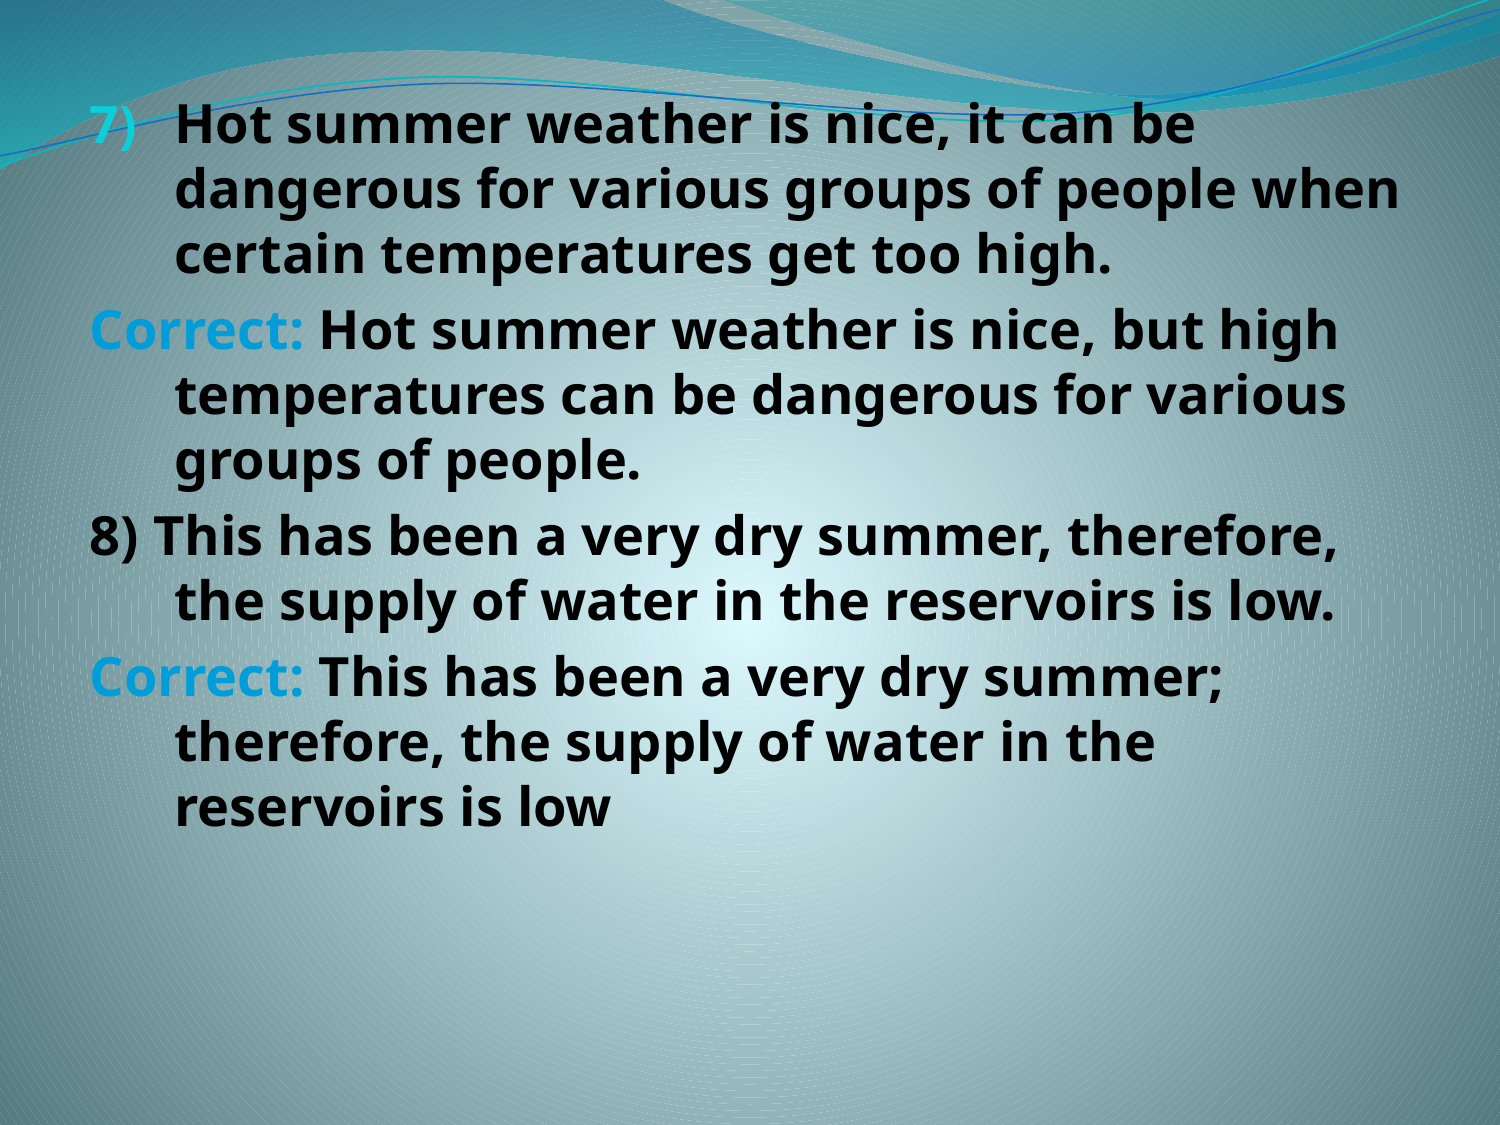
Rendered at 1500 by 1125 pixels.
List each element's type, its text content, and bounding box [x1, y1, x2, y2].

list Hot summer weather is nice, it can be dangerous for various groups of people when certain temperatures get too high. Correct: Hot summer weather is nice, but high temperatures can be dangerous for various groups of people. 8) This has been a very dry summer, therefore, the supply of water in the reservoirs is low. Correct: This has been a very dry summer; therefore, the supply of water in the reservoirs is low [75, 82, 1425, 1005]
